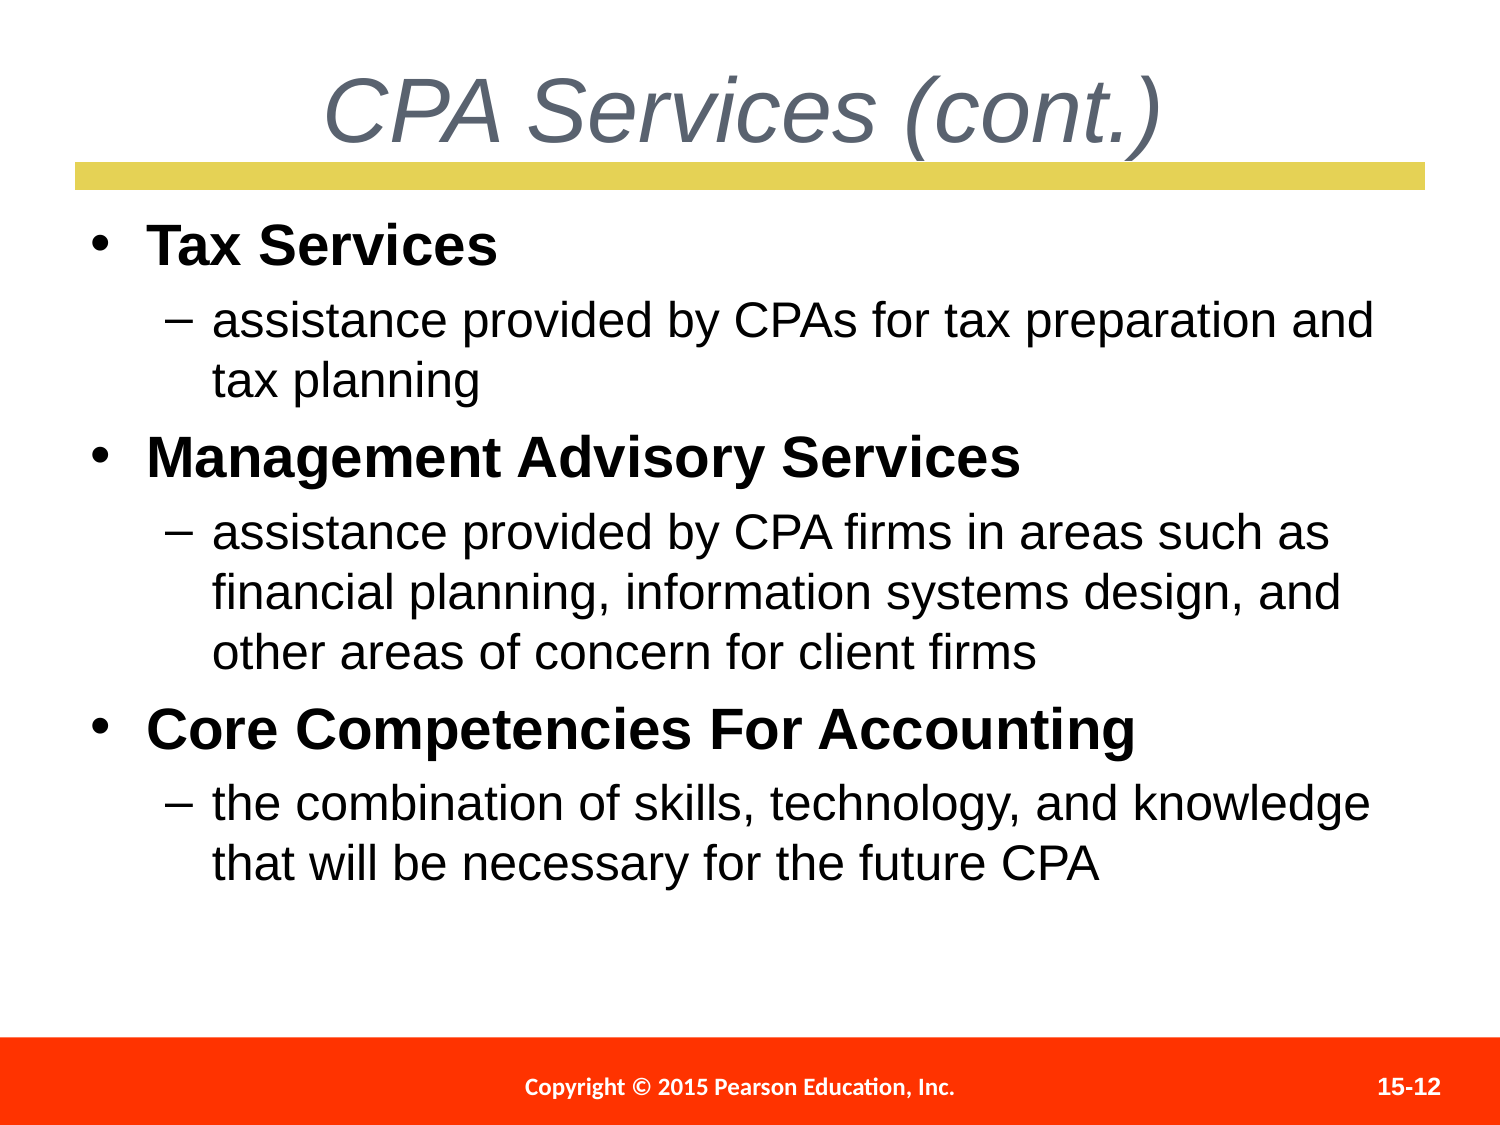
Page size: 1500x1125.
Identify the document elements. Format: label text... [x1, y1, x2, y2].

list Tax Services assistance provided by CPAs for tax preparation and tax planning Management Advisory Services assistance provided by CPA firms in areas such as financial planning, information systems design, and other areas of concern for client firms Core Competencies For Accounting the combination of skills, technology, and knowledge that will be necessary for the future CPA [74, 199, 1426, 1006]
title CPA Services (cont.) [49, 12, 1438, 201]
